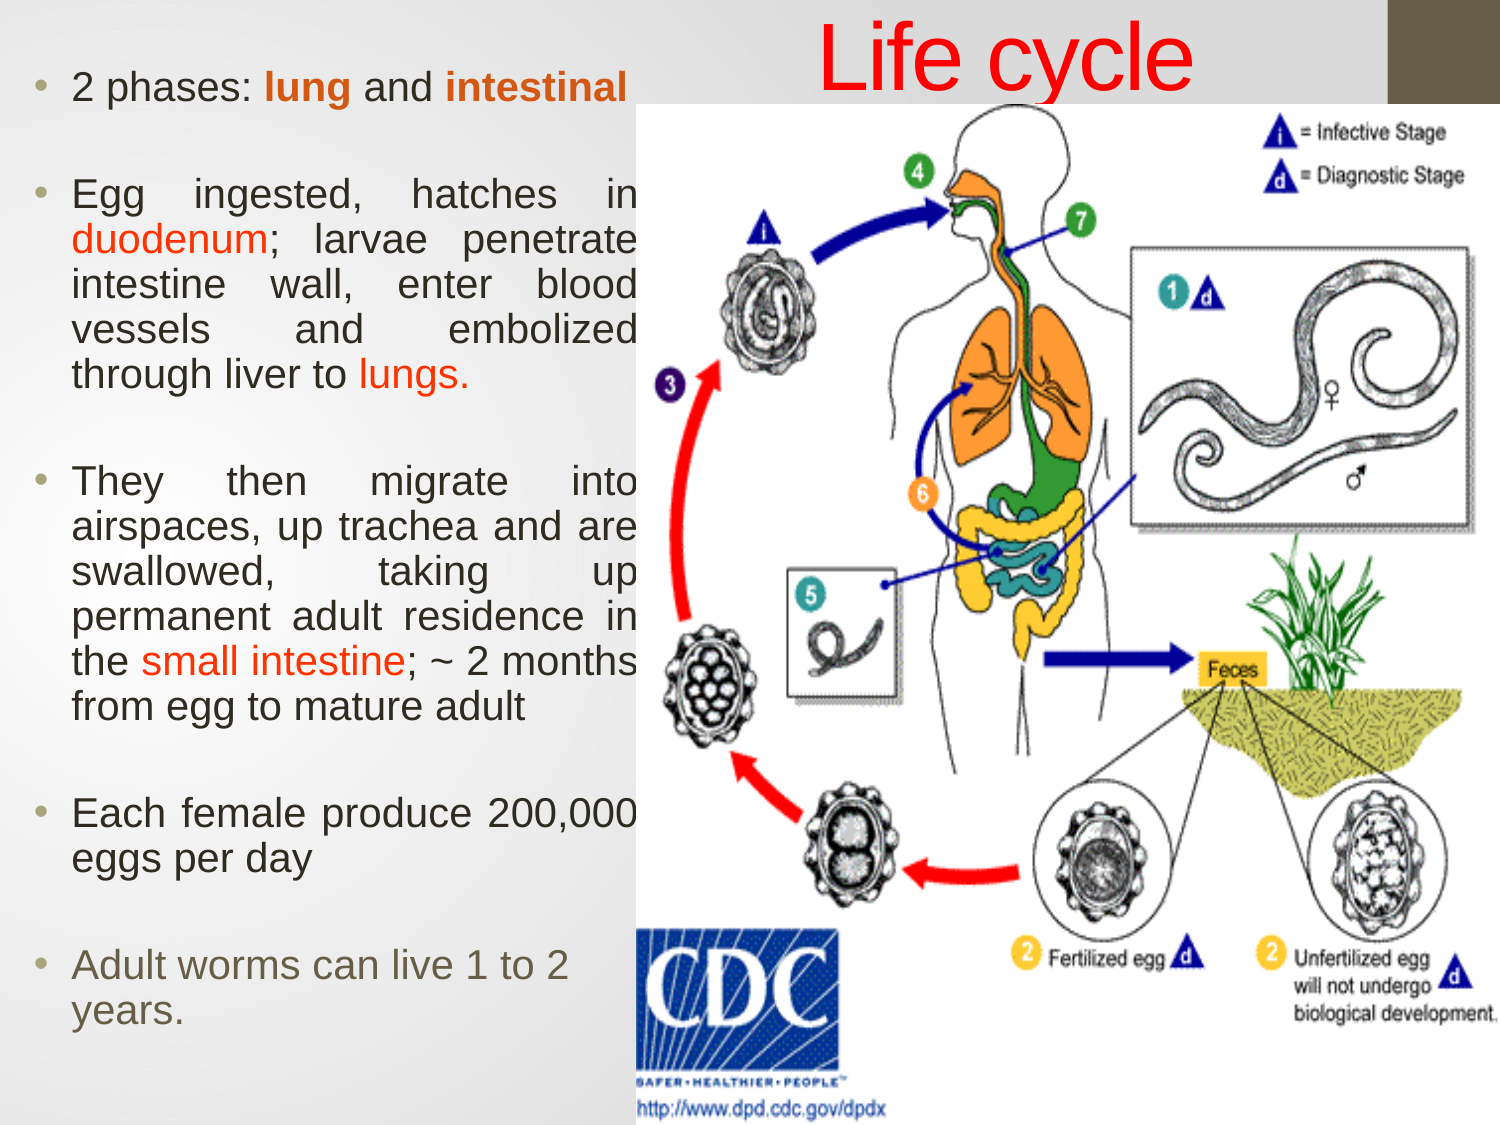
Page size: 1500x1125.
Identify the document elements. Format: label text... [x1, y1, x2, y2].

title Life cycle [653, 0, 1361, 96]
picture [636, 103, 1500, 1125]
list 2 phases: lung and intestinal Egg ingested, hatches in duodenum; larvae penetrate intestine wall, enter blood vessels and embolized through liver to lungs. They then migrate into airspaces, up trachea and are swallowed, taking up permanent adult residence in the small intestine; ~ 2 months from egg to mature adult Each female produce 200,000 eggs per day Adult worms can live 1 to 2 years. [0, 58, 654, 1115]
